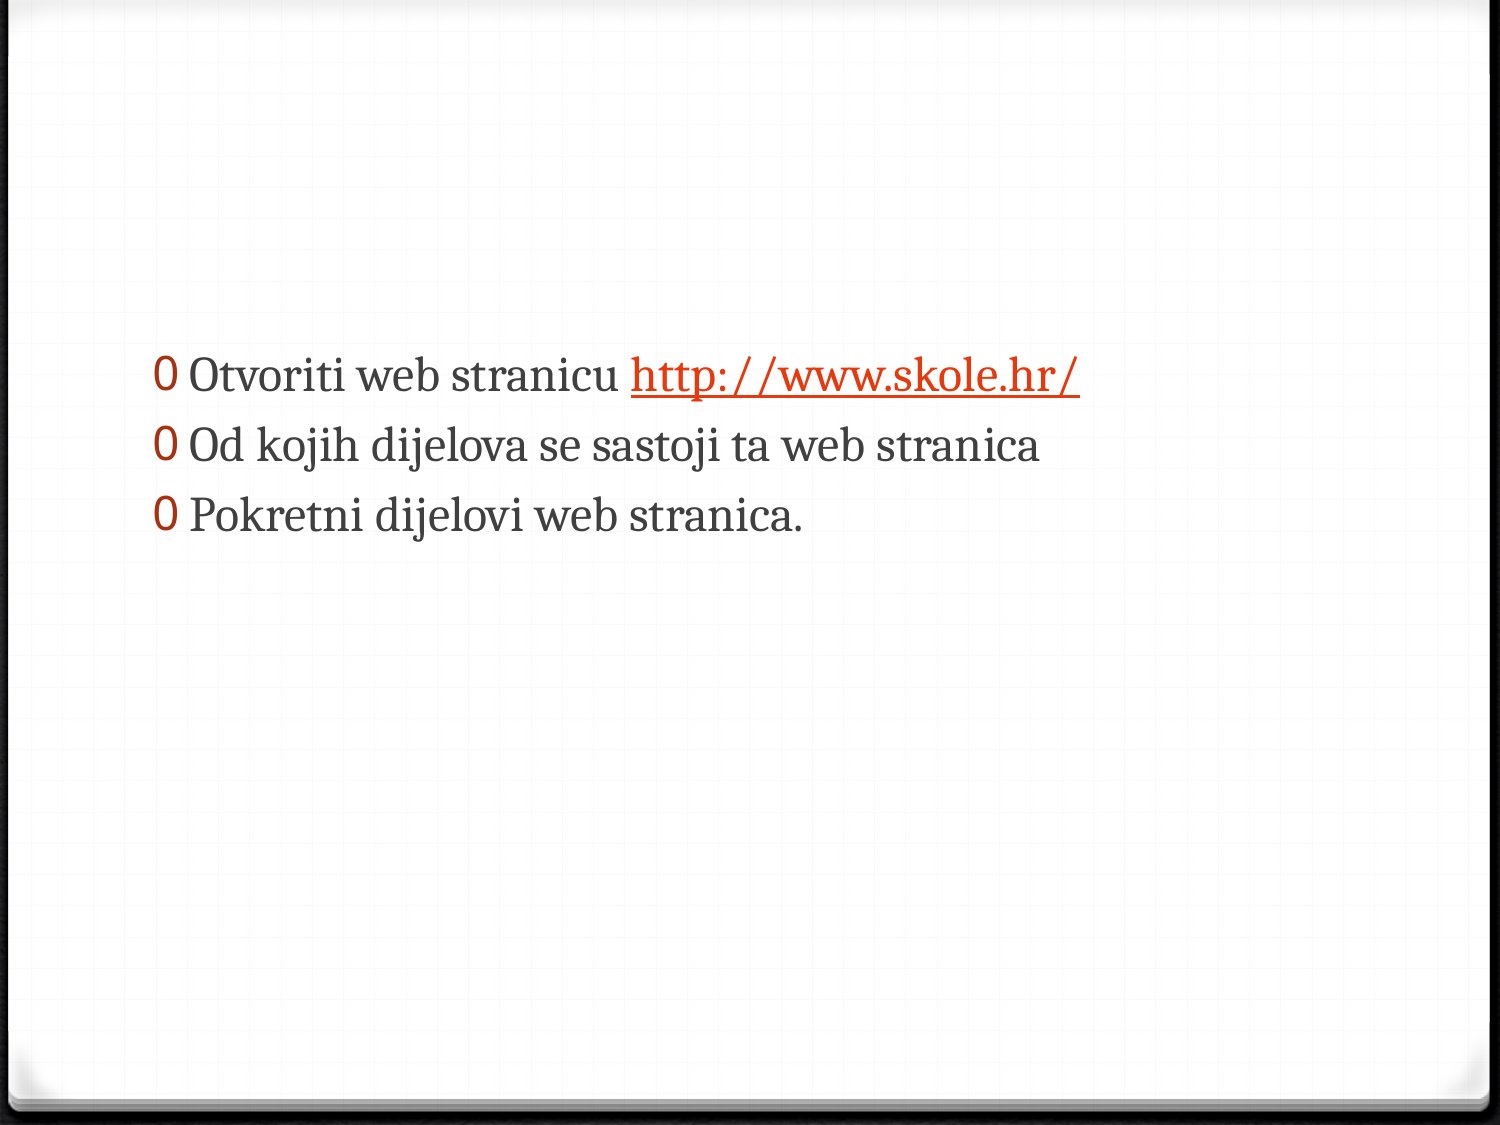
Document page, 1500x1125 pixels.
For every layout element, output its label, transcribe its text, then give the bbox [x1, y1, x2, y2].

list Otvoriti web stranicu http://www.skole.hr/ Od kojih dijelova se sastoji ta web stranica Pokretni dijelovi web stranica. [137, 334, 1363, 983]
picture [0, 0, 1500, 1125]
